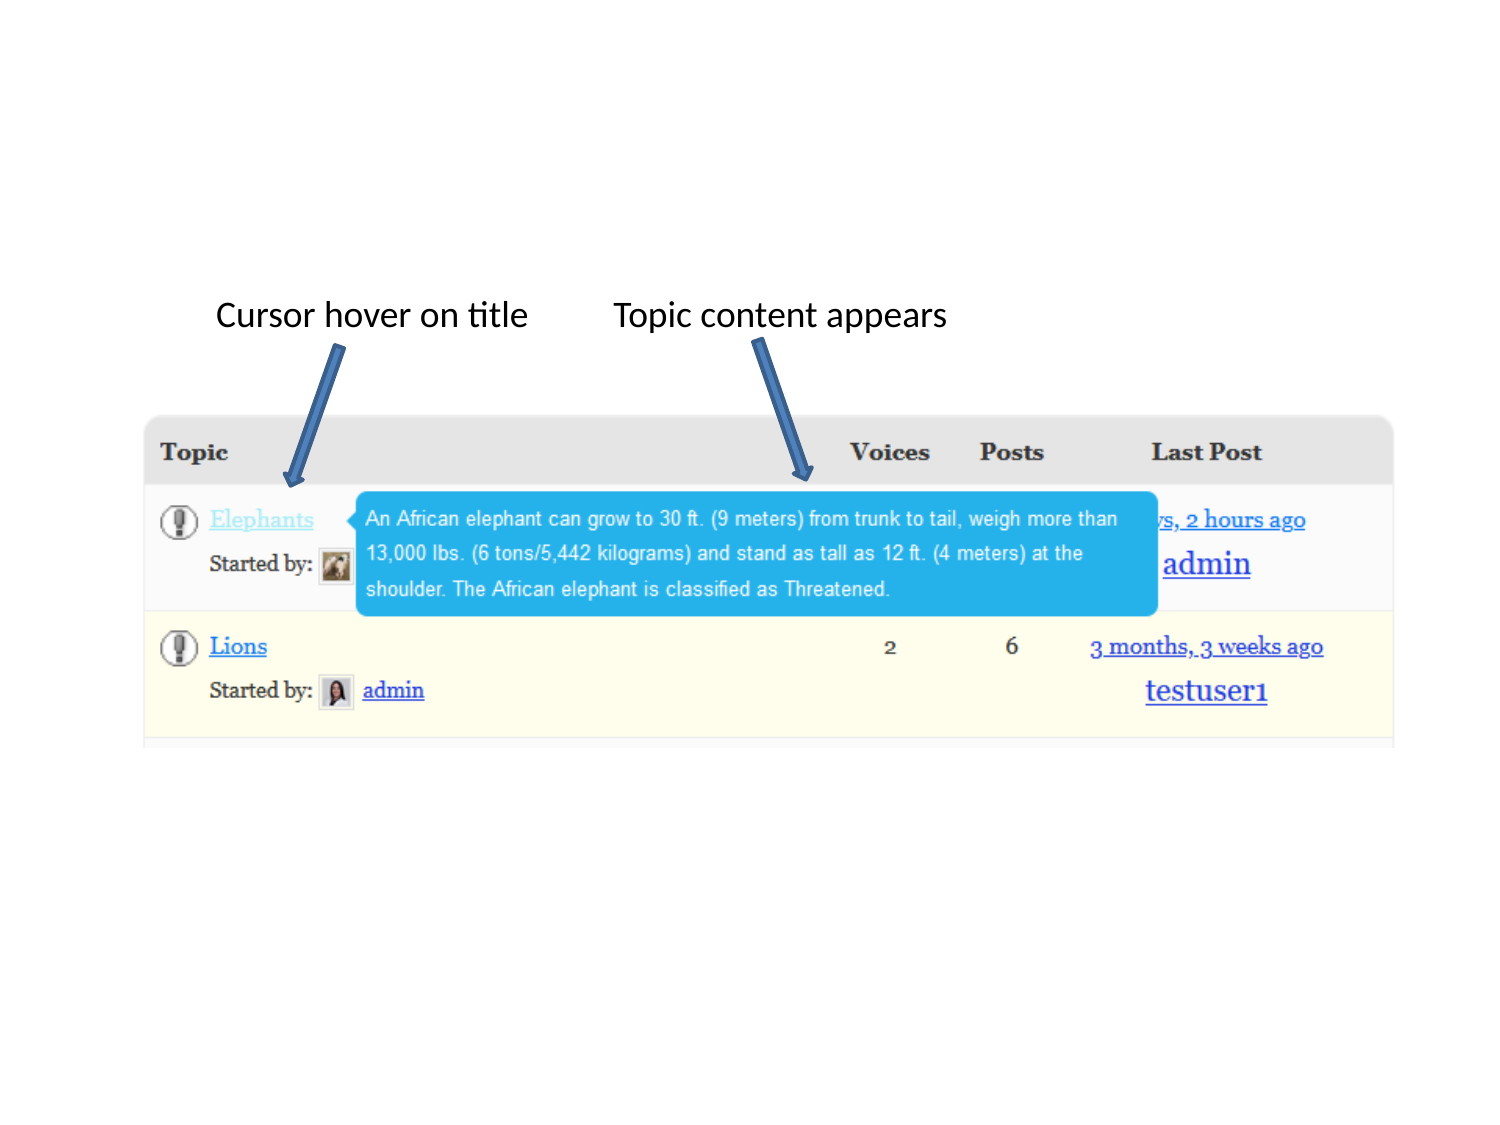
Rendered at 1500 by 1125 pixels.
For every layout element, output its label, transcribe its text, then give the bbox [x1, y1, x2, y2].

text_box Cursor hover on title [201, 282, 545, 343]
text_box [312, 343, 346, 402]
text_box Topic content appears [598, 282, 963, 343]
text_box [751, 336, 787, 402]
picture [131, 403, 1432, 749]
